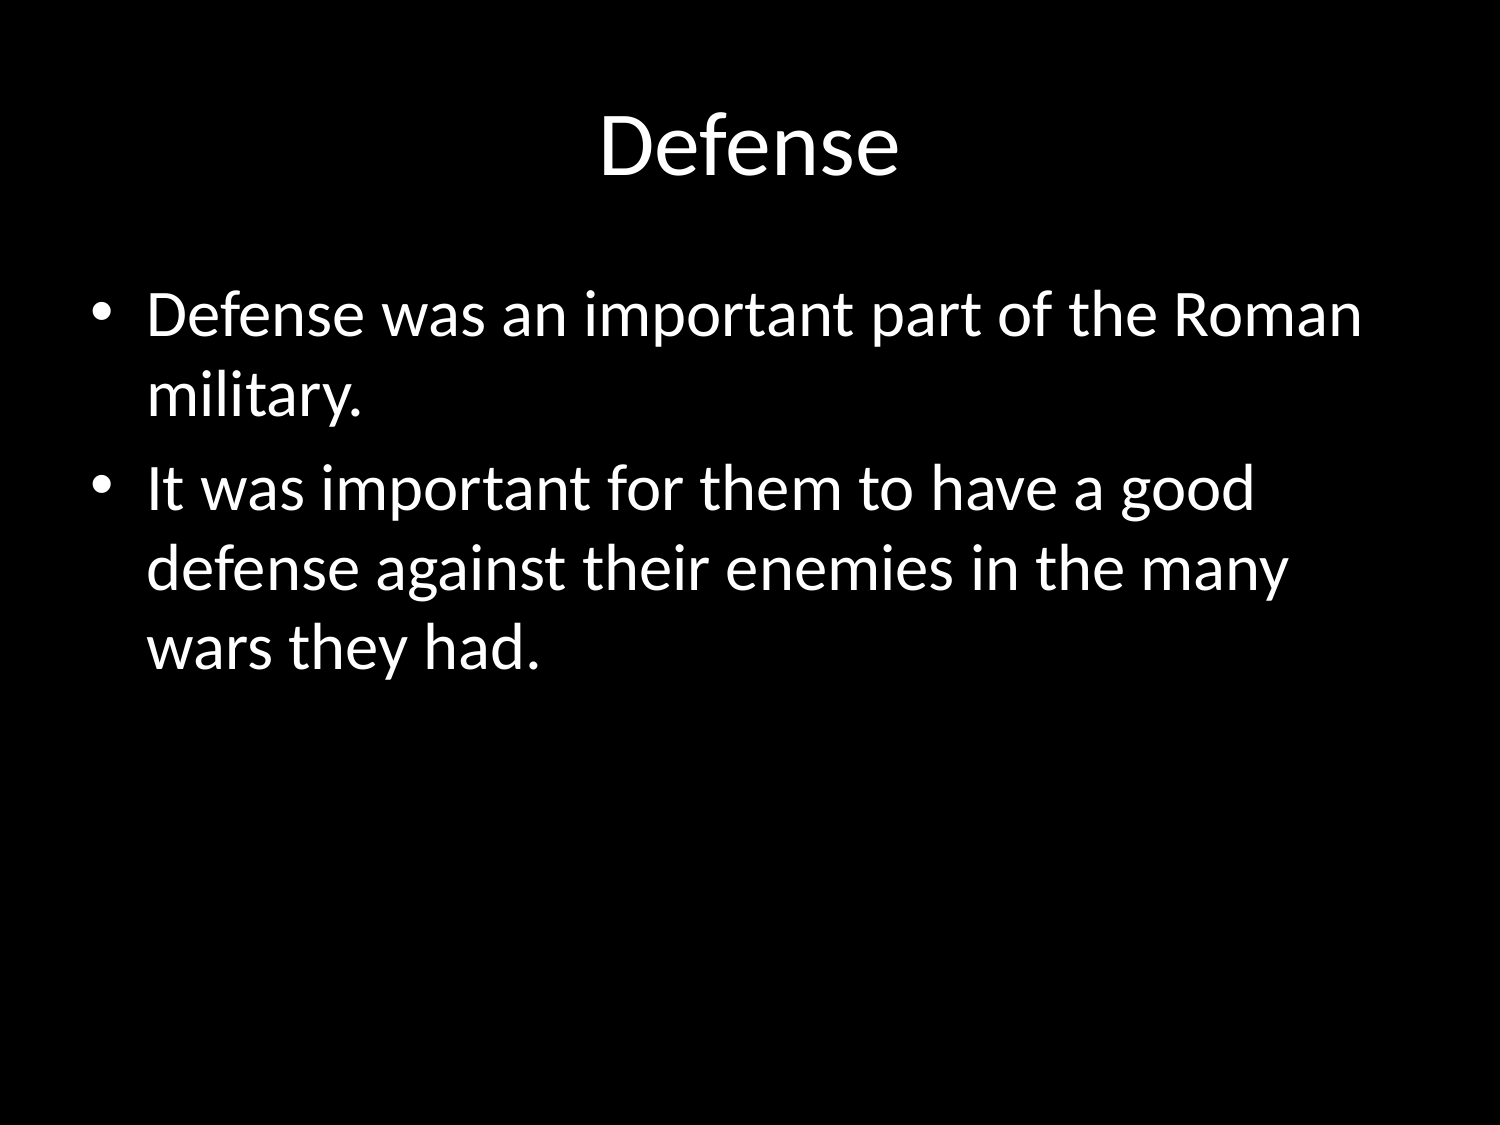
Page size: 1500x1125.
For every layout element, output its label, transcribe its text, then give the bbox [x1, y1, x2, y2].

list Defense was an important part of the Roman military. It was important for them to have a good defense against their enemies in the many wars they had. [75, 262, 1425, 1005]
title Defense [75, 45, 1425, 233]
